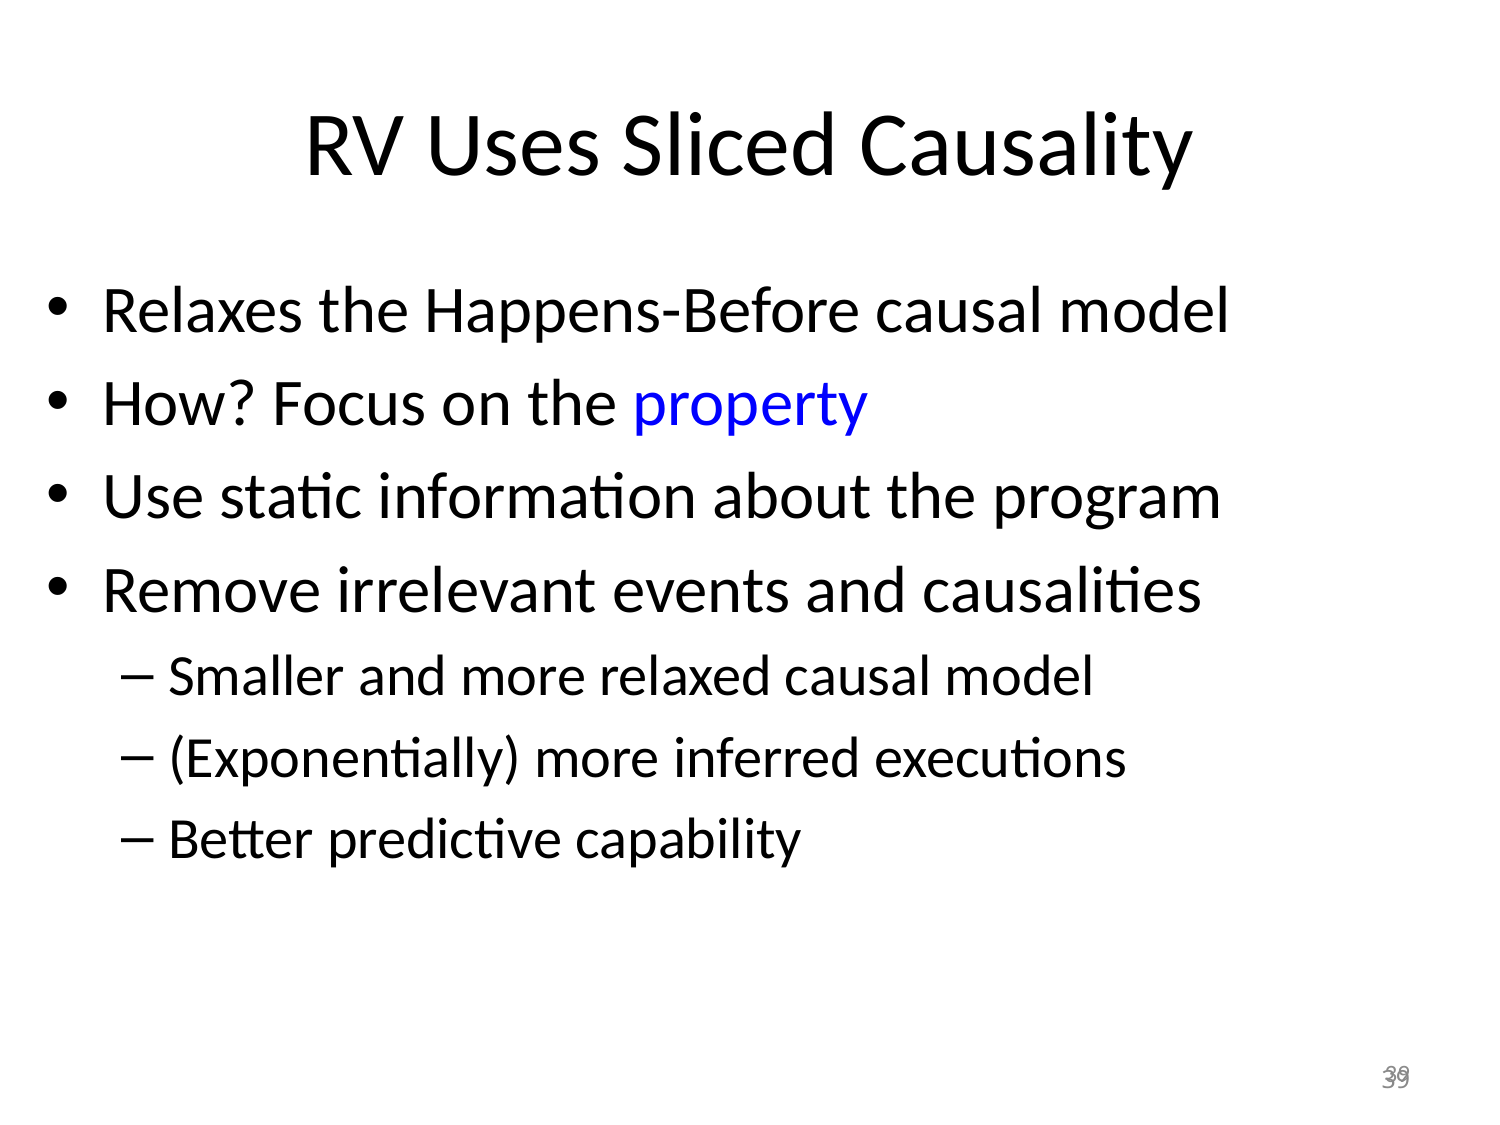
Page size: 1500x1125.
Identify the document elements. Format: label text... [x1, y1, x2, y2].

text_box 39 [1378, 1058, 1425, 1103]
list Relaxes the Happens-Before causal model How? Focus on the property Use static information about the program Remove irrelevant events and causalities Smaller and more relaxed causal model (Exponentially) more inferred executions Better predictive capability [31, 258, 1490, 1121]
title RV Uses Sliced Causality [75, 45, 1425, 233]
